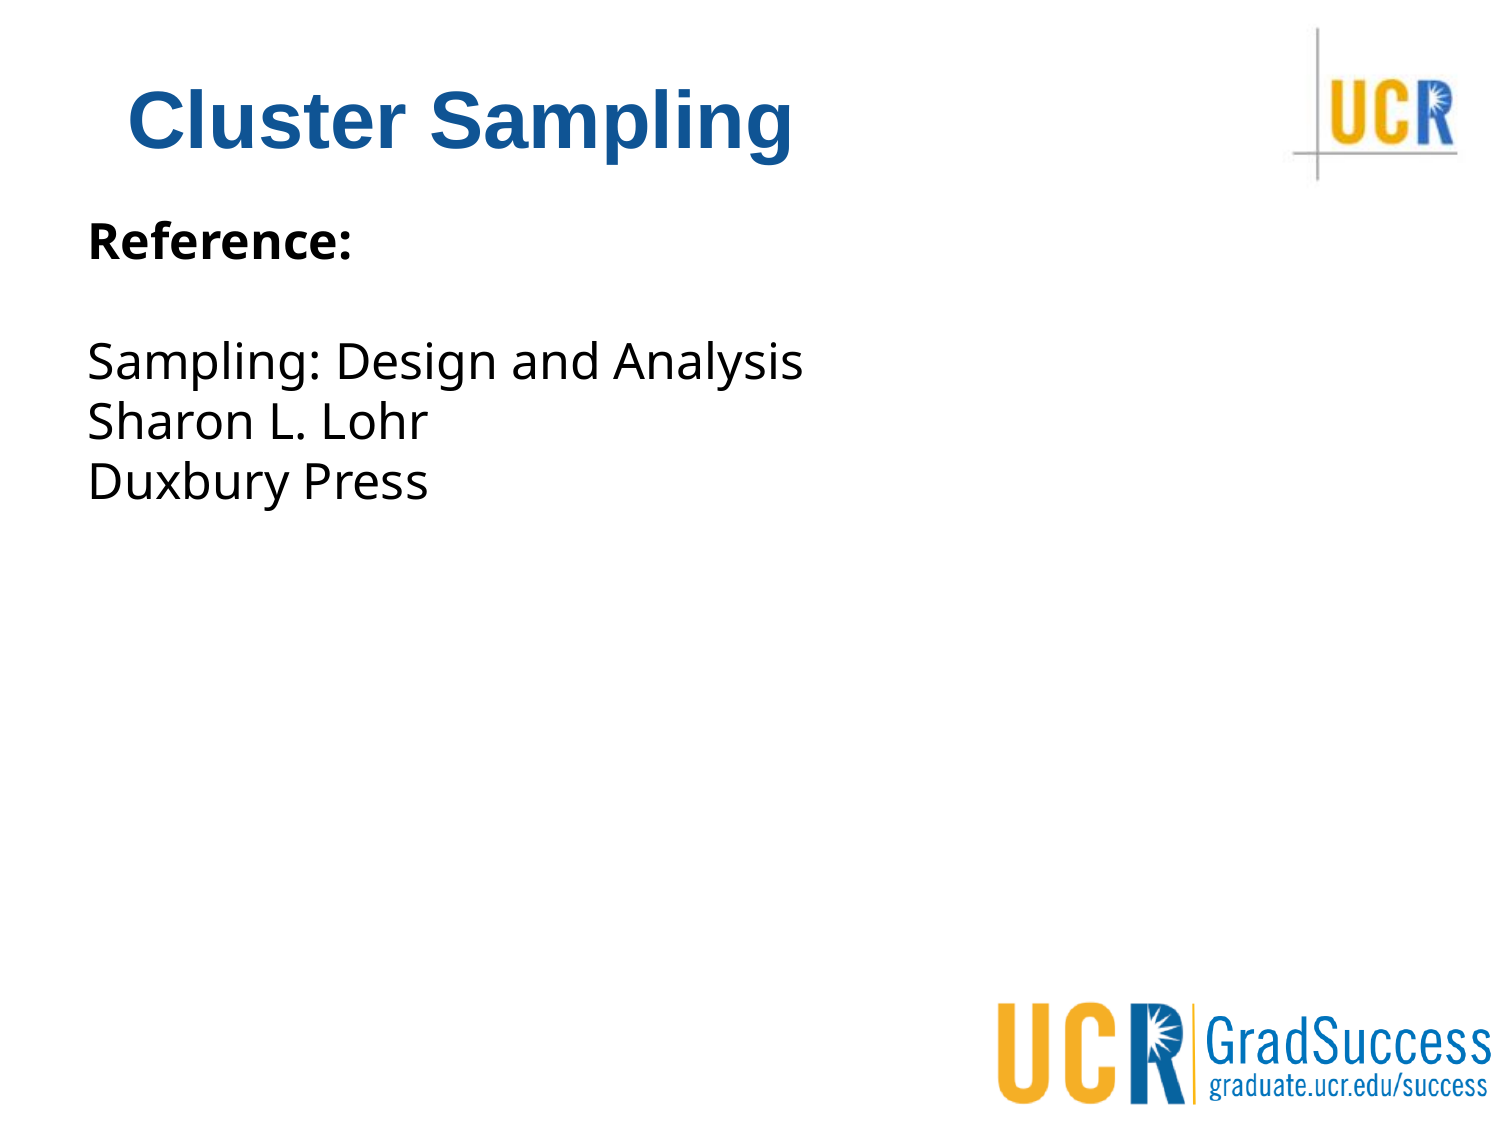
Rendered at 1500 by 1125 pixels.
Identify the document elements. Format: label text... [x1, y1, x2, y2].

text_box Reference: Sampling: Design and Analysis Sharon L. Lohr Duxbury Press [73, 201, 1470, 517]
picture [1282, 0, 1500, 196]
title Cluster Sampling [112, 13, 1388, 172]
